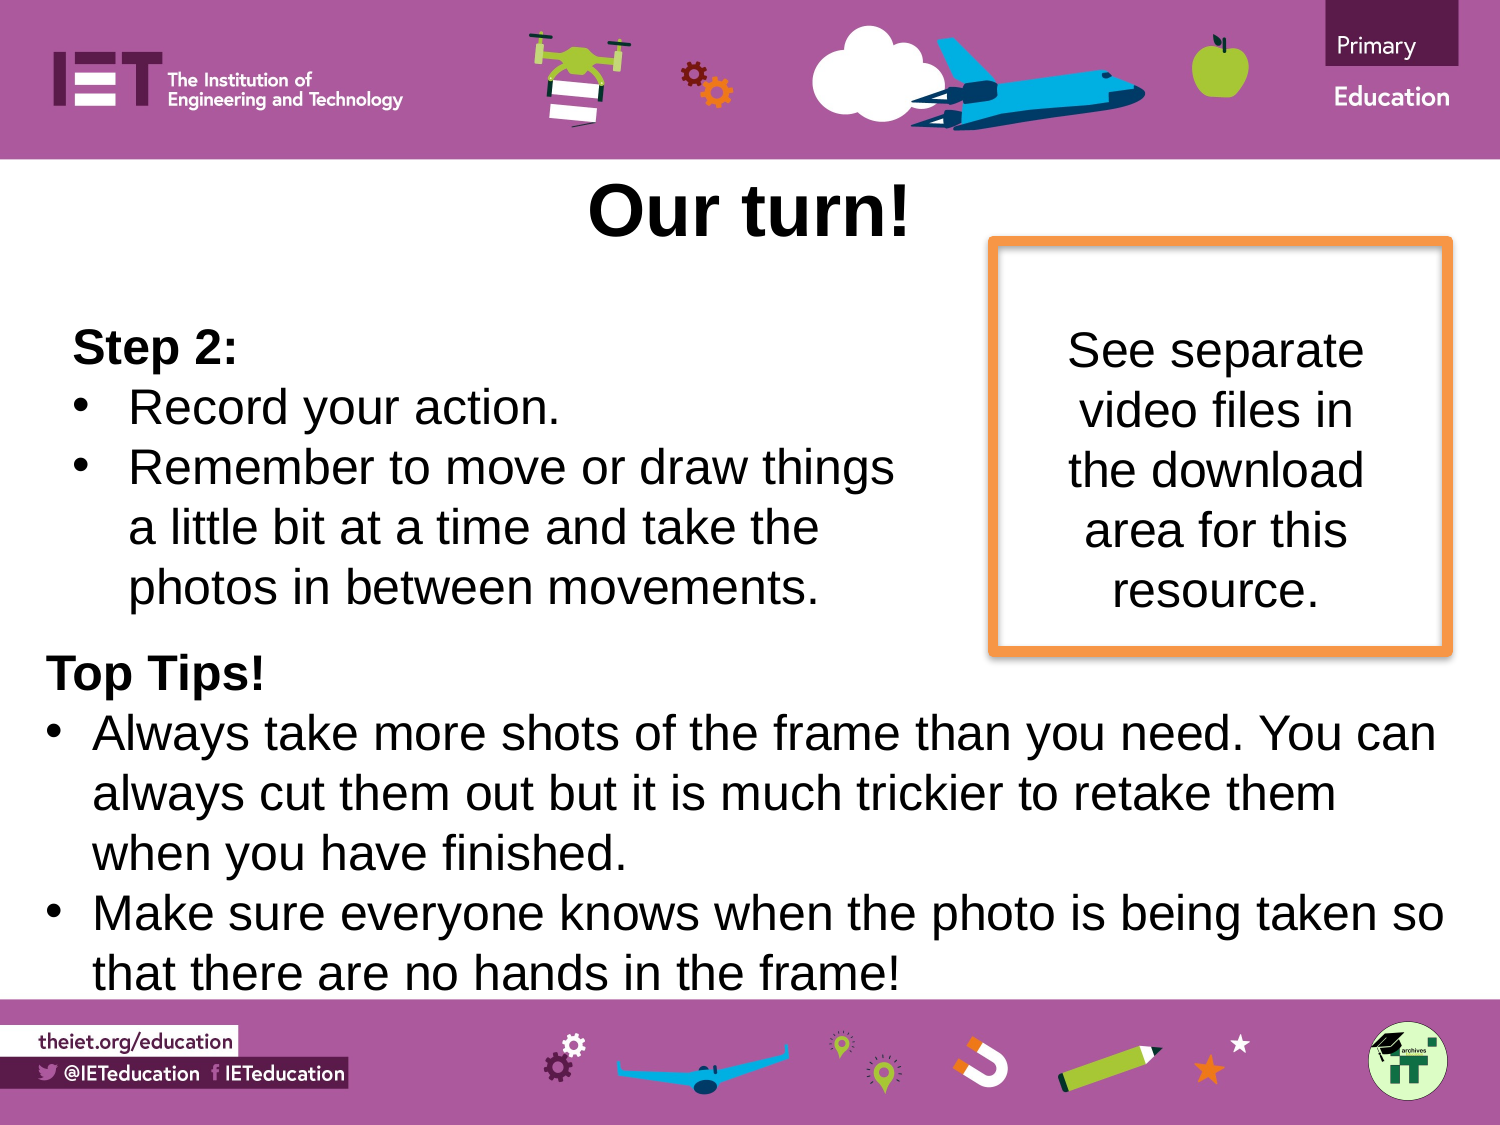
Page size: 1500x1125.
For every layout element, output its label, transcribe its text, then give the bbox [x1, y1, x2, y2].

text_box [992, 240, 1448, 652]
text_box Our turn! [559, 132, 941, 258]
text_box Step 2: Record your action. Remember to move or draw things a little bit at a time and take the photos in between movements. [61, 308, 941, 620]
picture [0, 0, 1500, 1125]
text_box Top Tips! Always take more shots of the frame than you need. You can always cut them out but it is much trickier to retake them when you have finished. Make sure everyone knows when the photo is being taken so that there are no hands in the frame! [34, 634, 1466, 1066]
